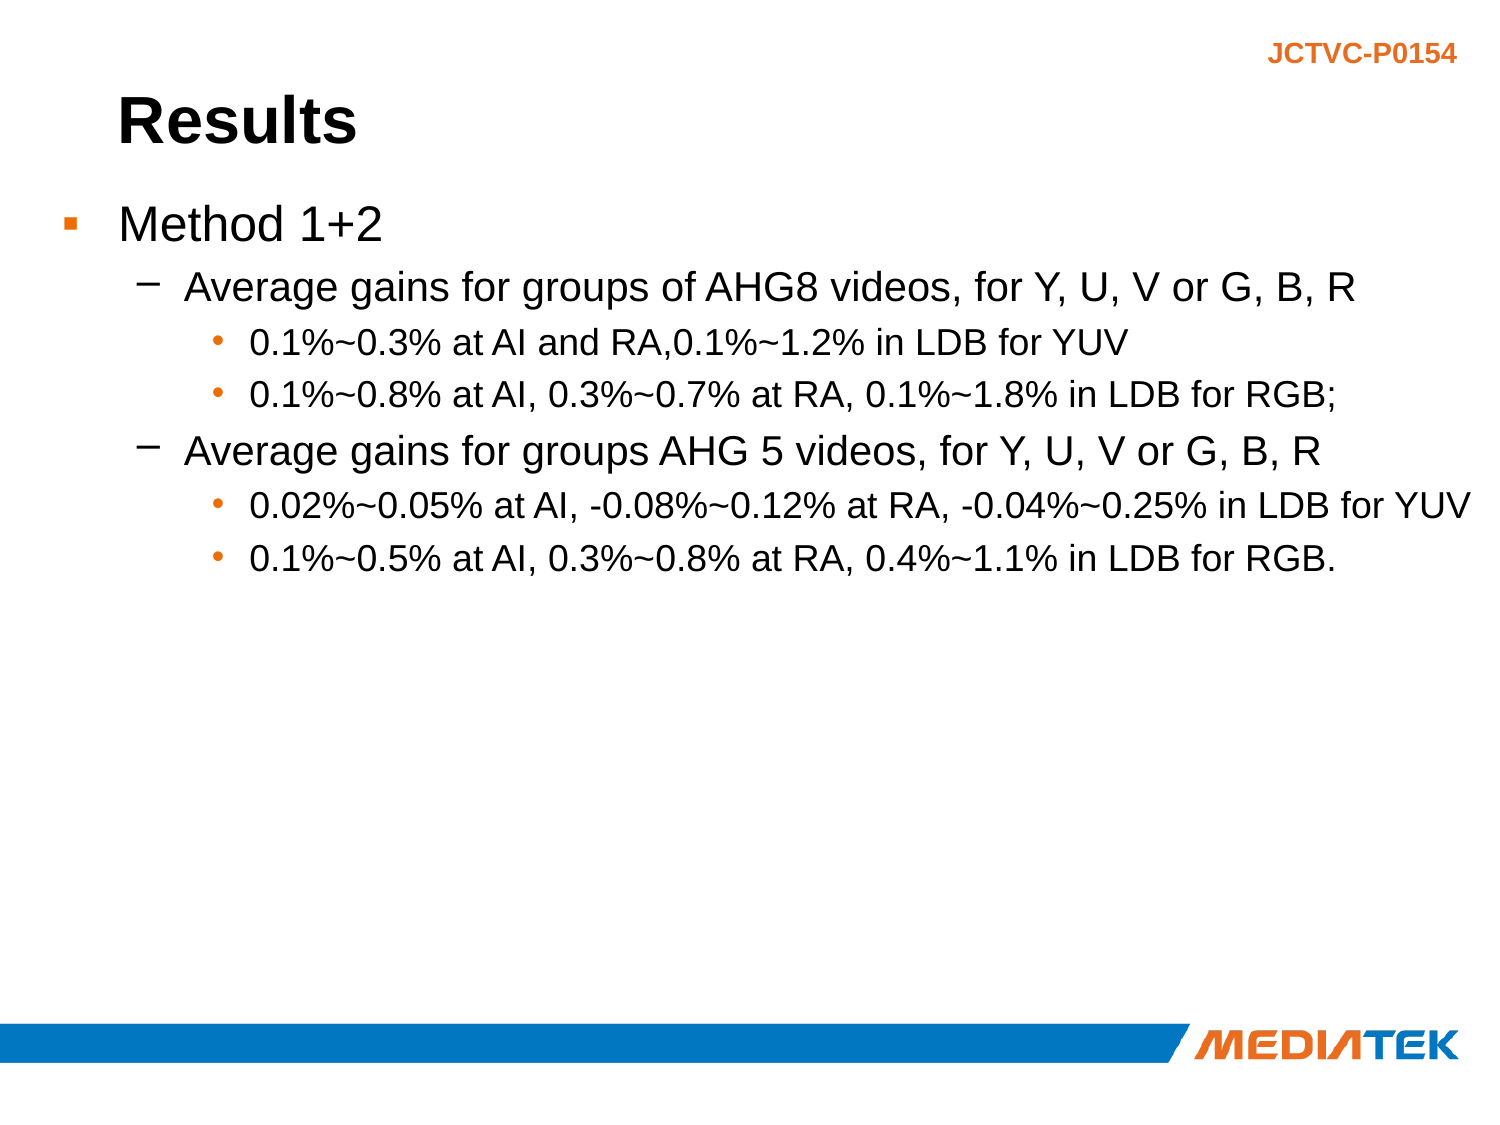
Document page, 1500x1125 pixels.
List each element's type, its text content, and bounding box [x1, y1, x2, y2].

picture [0, 1023, 1459, 1063]
title Results [102, 62, 1426, 172]
list Method 1+2 Average gains for groups of AHG8 videos, for Y, U, V or G, B, R 0.1%~0.3% at AI and RA,0.1%~1.2% in LDB for YUV 0.1%~0.8% at AI, 0.3%~0.7% at RA, 0.1%~1.8% in LDB for RGB; Average gains for groups AHG 5 videos, for Y, U, V or G, B, R 0.02%~0.05% at AI, -0.08%~0.12% at RA, -0.04%~0.25% in LDB for YUV 0.1%~0.5% at AI, 0.3%~0.8% at RA, 0.4%~1.1% in LDB for RGB. [46, 184, 1500, 998]
